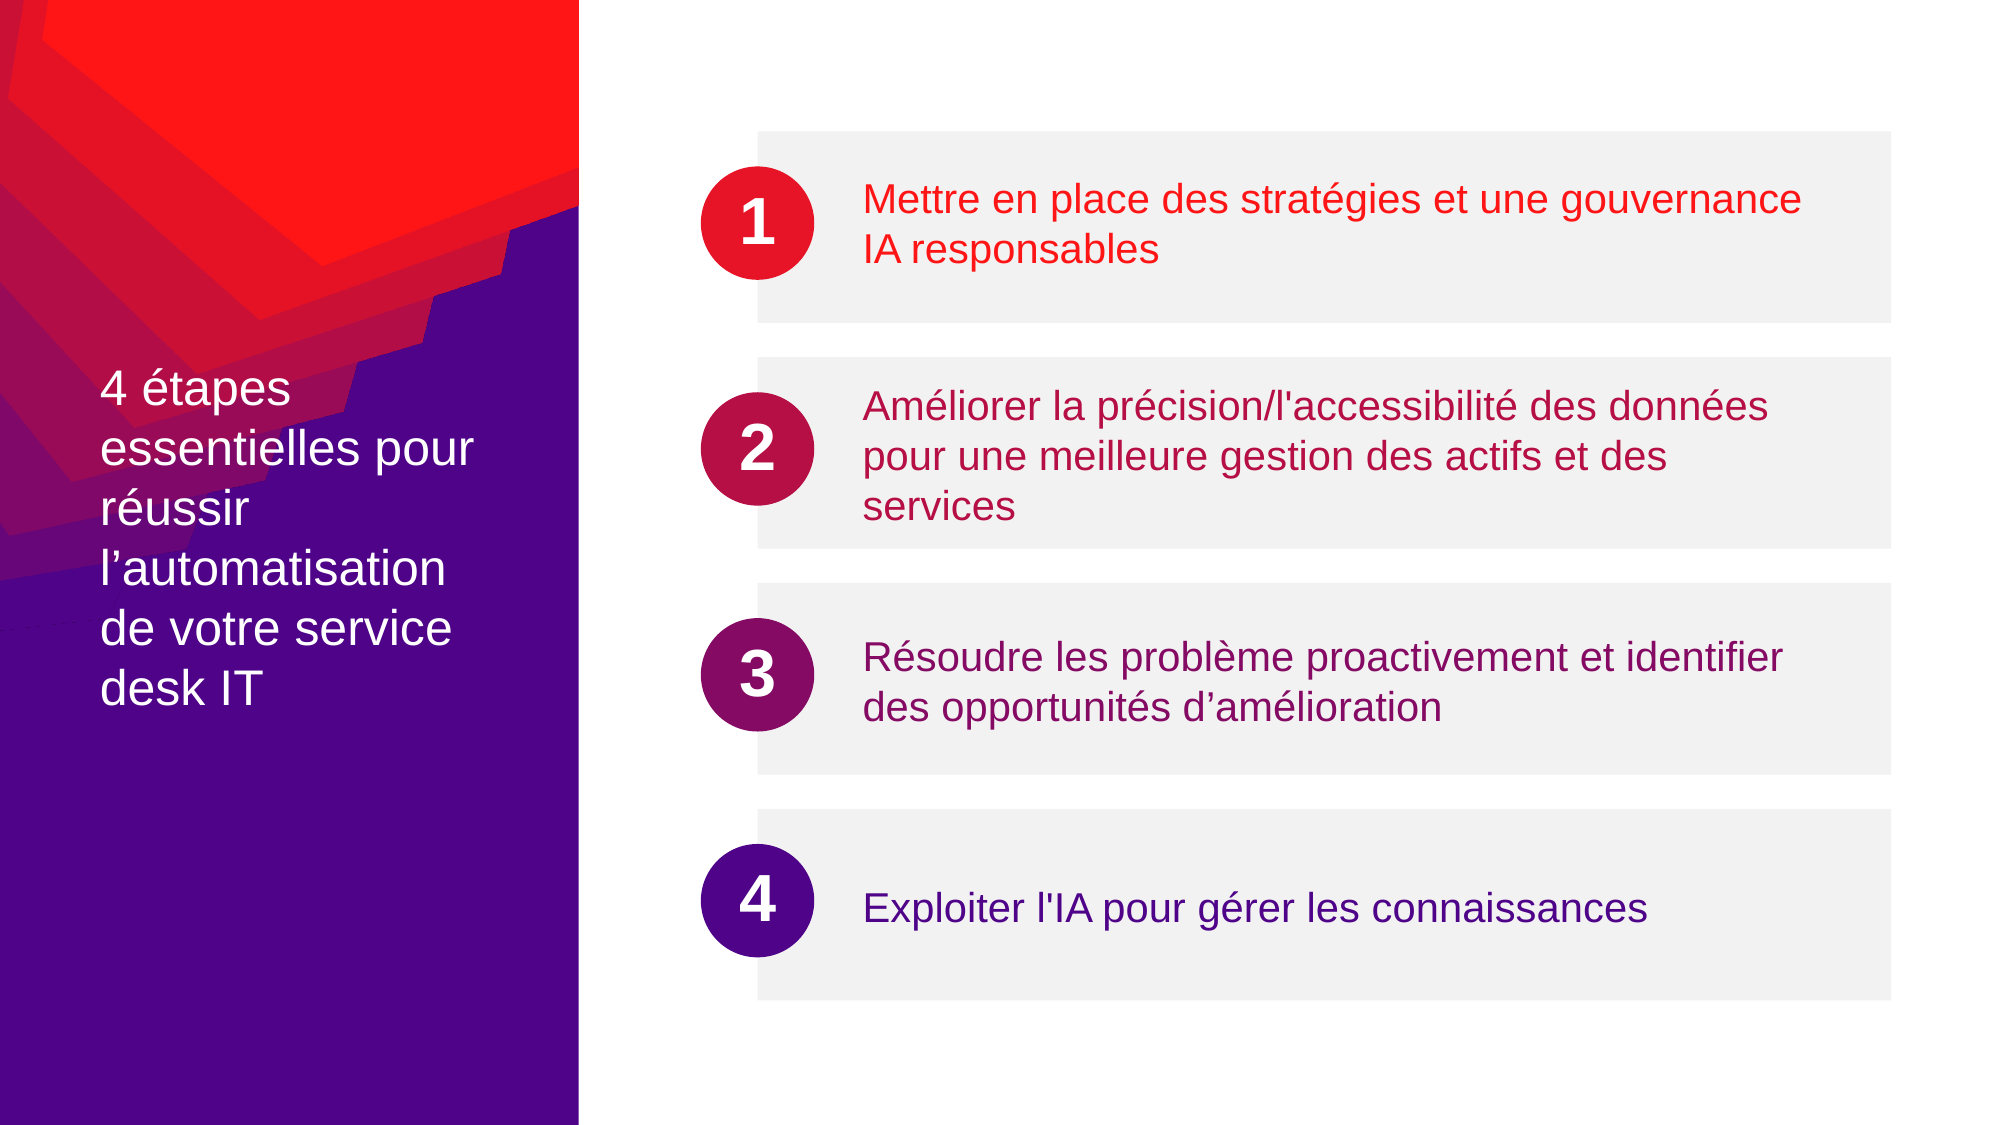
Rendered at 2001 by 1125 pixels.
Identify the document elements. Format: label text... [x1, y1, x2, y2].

picture [0, 0, 579, 632]
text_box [700, 131, 1892, 326]
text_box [700, 582, 1892, 775]
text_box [700, 357, 1892, 549]
text_box 4 étapes essentielles pour réussir l’automatisation de votre service desk IT [99, 632, 520, 1000]
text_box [700, 808, 1892, 1001]
text_box [0, 0, 580, 1125]
